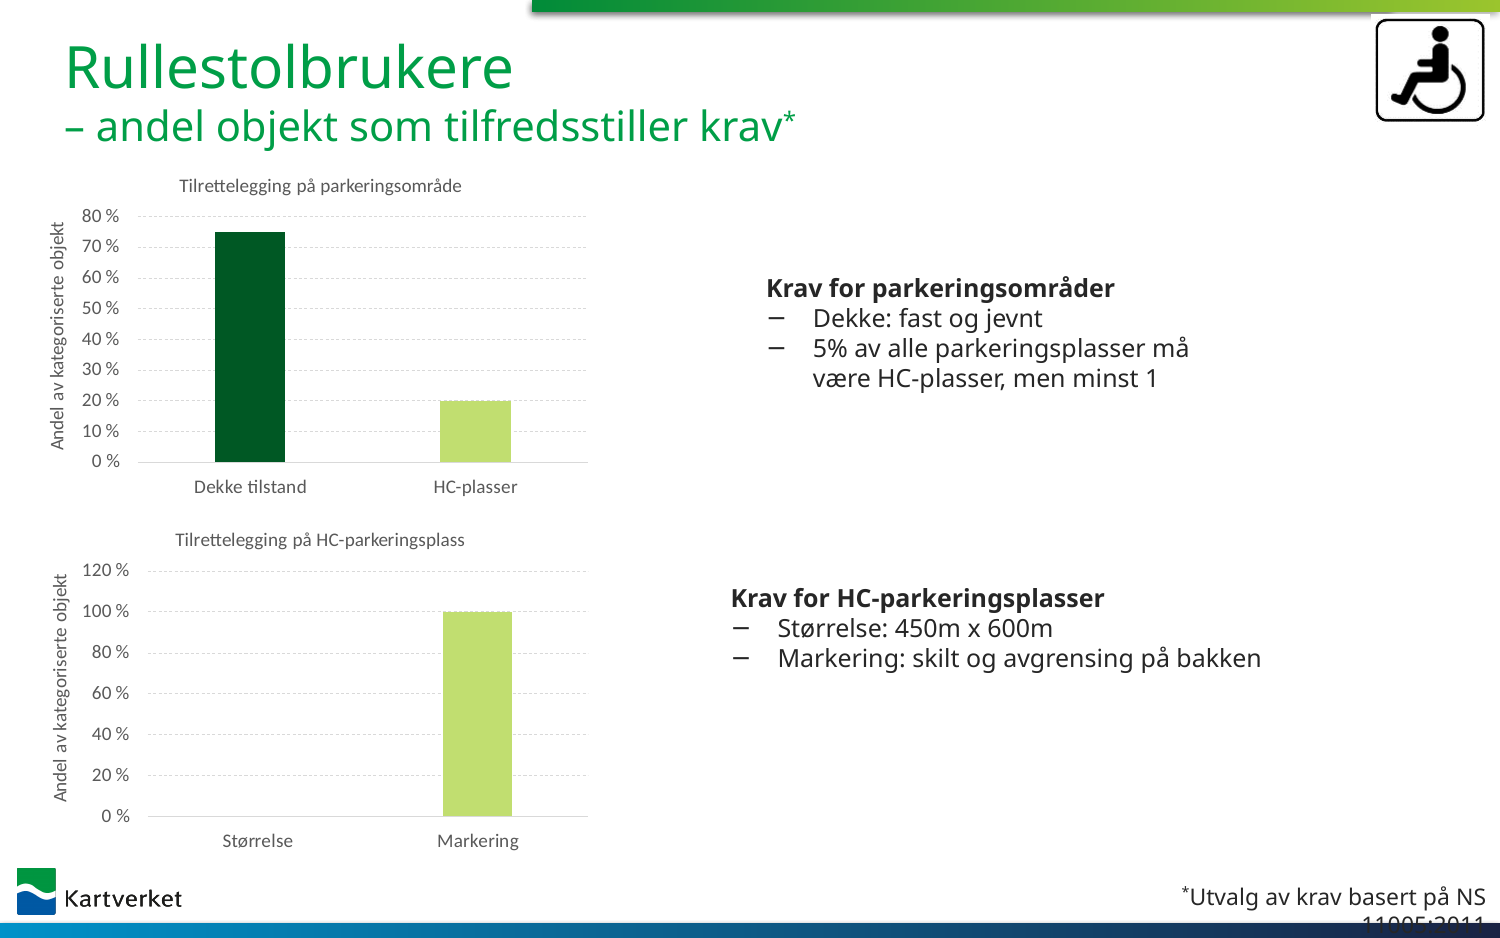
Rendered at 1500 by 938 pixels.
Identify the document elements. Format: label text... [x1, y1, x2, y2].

picture [41, 166, 599, 505]
text_box *Utvalg av krav basert på NS 11005:2011 [1068, 873, 1500, 938]
picture [1371, 13, 1491, 127]
text_box Krav for parkeringsområder Dekke: fast og jevnt 5% av alle parkeringsplasser må være HC-plasser, men minst 1 [751, 264, 1232, 400]
text_box Rullestolbrukere – andel objekt som tilfredsstiller krav* [49, 23, 1431, 158]
text_box Krav for HC-parkeringsplasser Størrelse: 450m x 600m Markering: skilt og avgrensing på bakken [715, 574, 1278, 680]
picture [41, 520, 599, 859]
